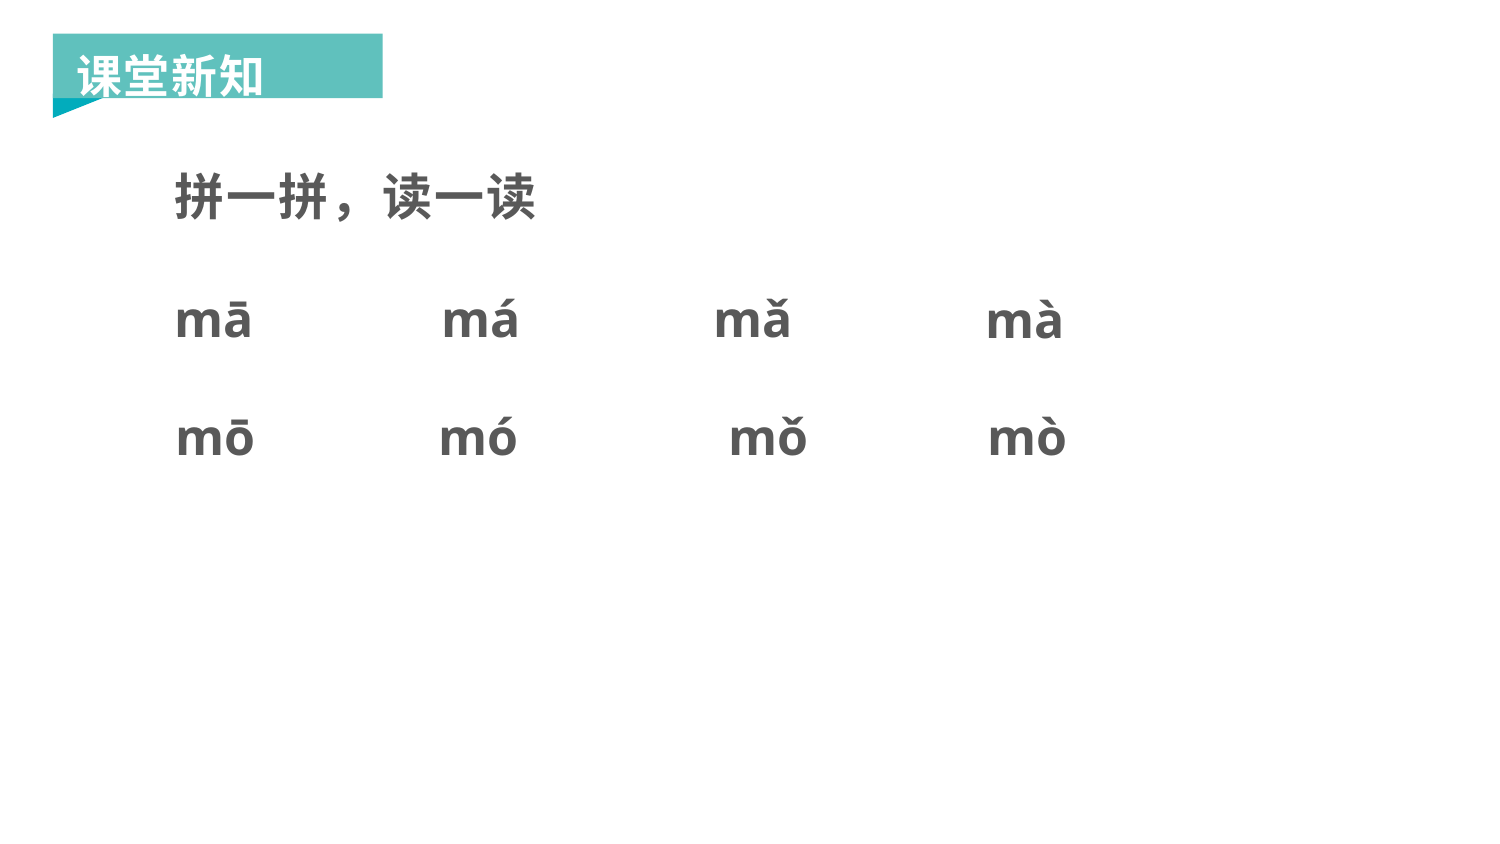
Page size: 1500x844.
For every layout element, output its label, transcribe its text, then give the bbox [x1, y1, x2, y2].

list 课堂新知 [61, 46, 383, 94]
text_box mò [972, 397, 1083, 473]
text_box 拼一拼，读一读 [159, 165, 574, 213]
text_box mà [970, 280, 1186, 356]
text_box mā [159, 280, 269, 355]
text_box mó [423, 397, 534, 473]
text_box mō [161, 397, 271, 473]
text_box má [426, 280, 536, 355]
text_box mǒ [714, 397, 824, 473]
text_box mǎ [698, 280, 808, 355]
